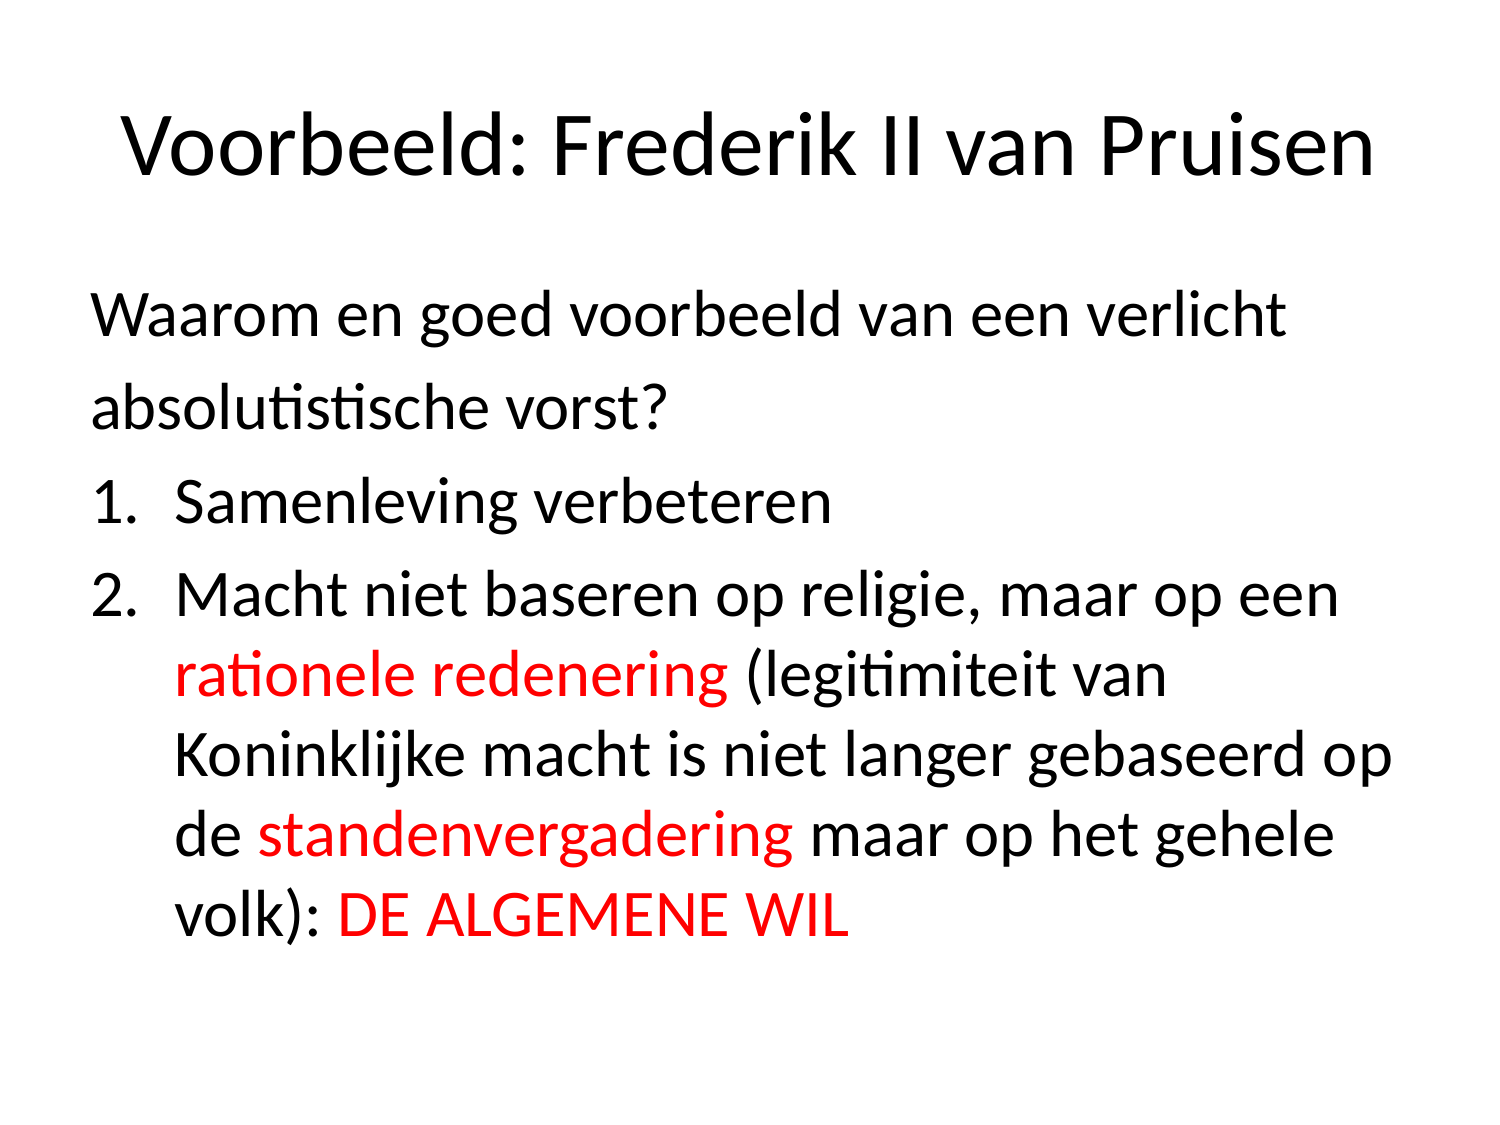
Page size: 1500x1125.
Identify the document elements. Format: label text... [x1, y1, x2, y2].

list Waarom en goed voorbeeld van een verlicht absolutistische vorst? Samenleving verbeteren Macht niet baseren op religie, maar op een rationele redenering (legitimiteit van Koninklijke macht is niet langer gebaseerd op de standenvergadering maar op het gehele volk): DE ALGEMENE WIL [75, 262, 1425, 1005]
title Voorbeeld: Frederik II van Pruisen [75, 45, 1425, 233]
